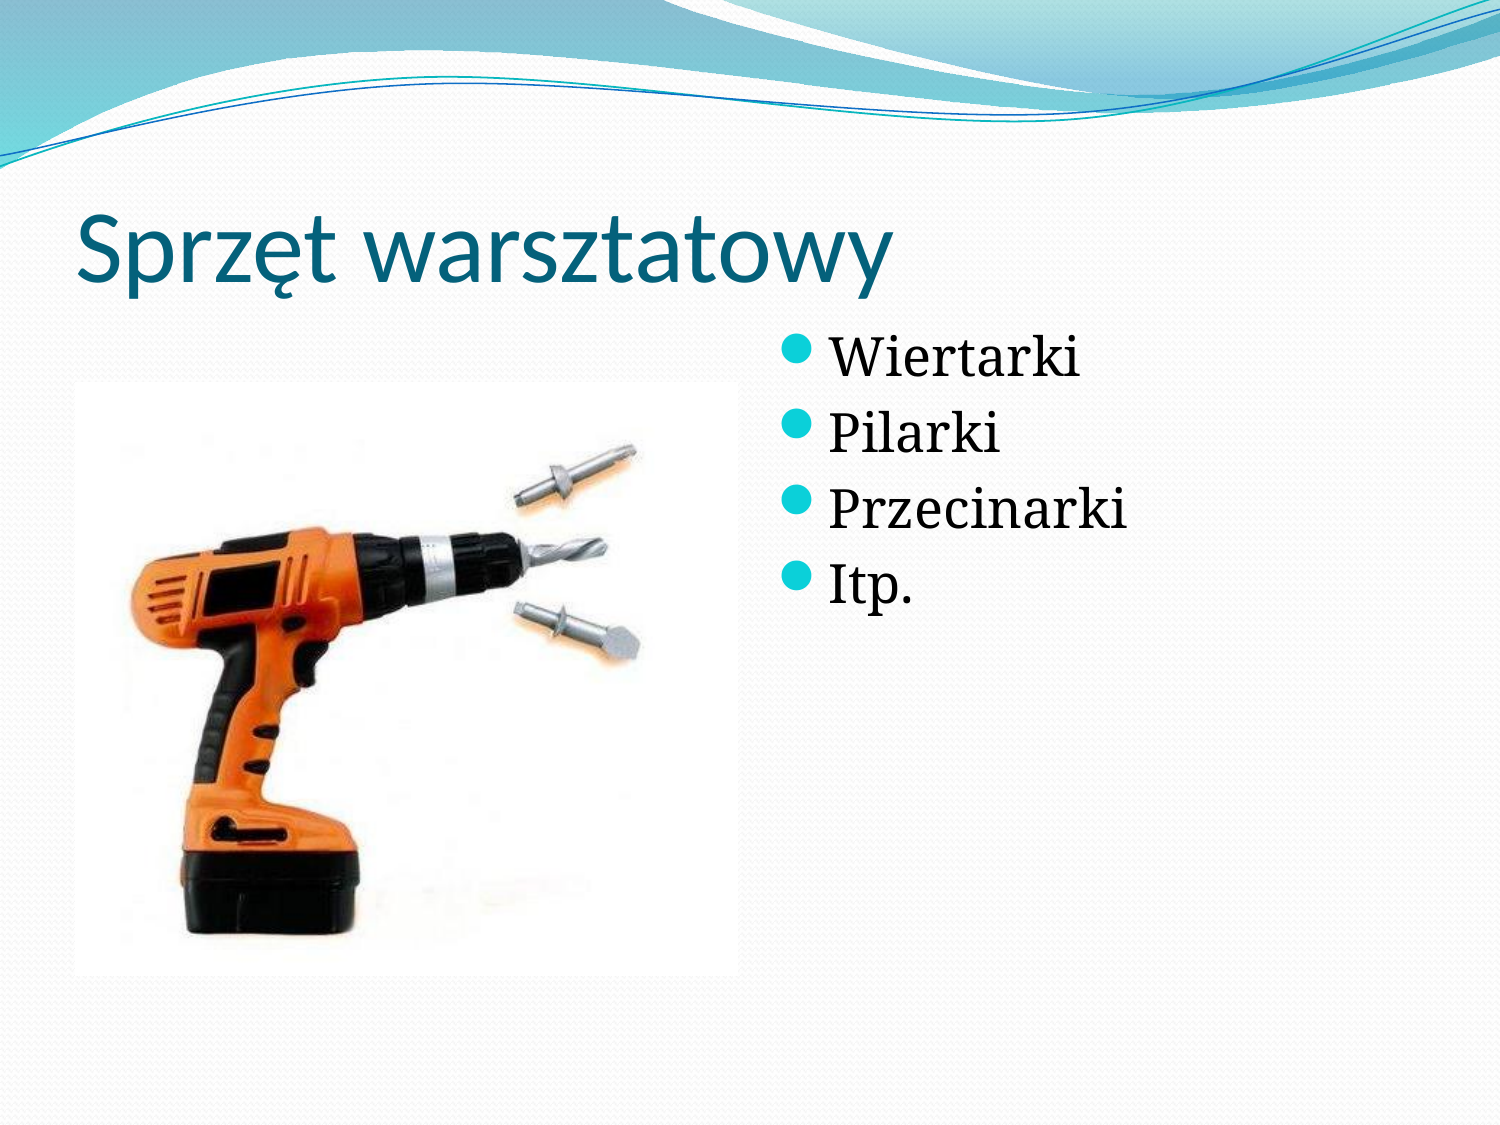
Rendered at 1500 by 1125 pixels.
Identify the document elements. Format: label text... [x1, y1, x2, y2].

list Wiertarki Pilarki Przecinarki Itp. [762, 314, 1425, 1043]
title Sprzęt warsztatowy [75, 115, 1425, 303]
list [74, 381, 738, 976]
